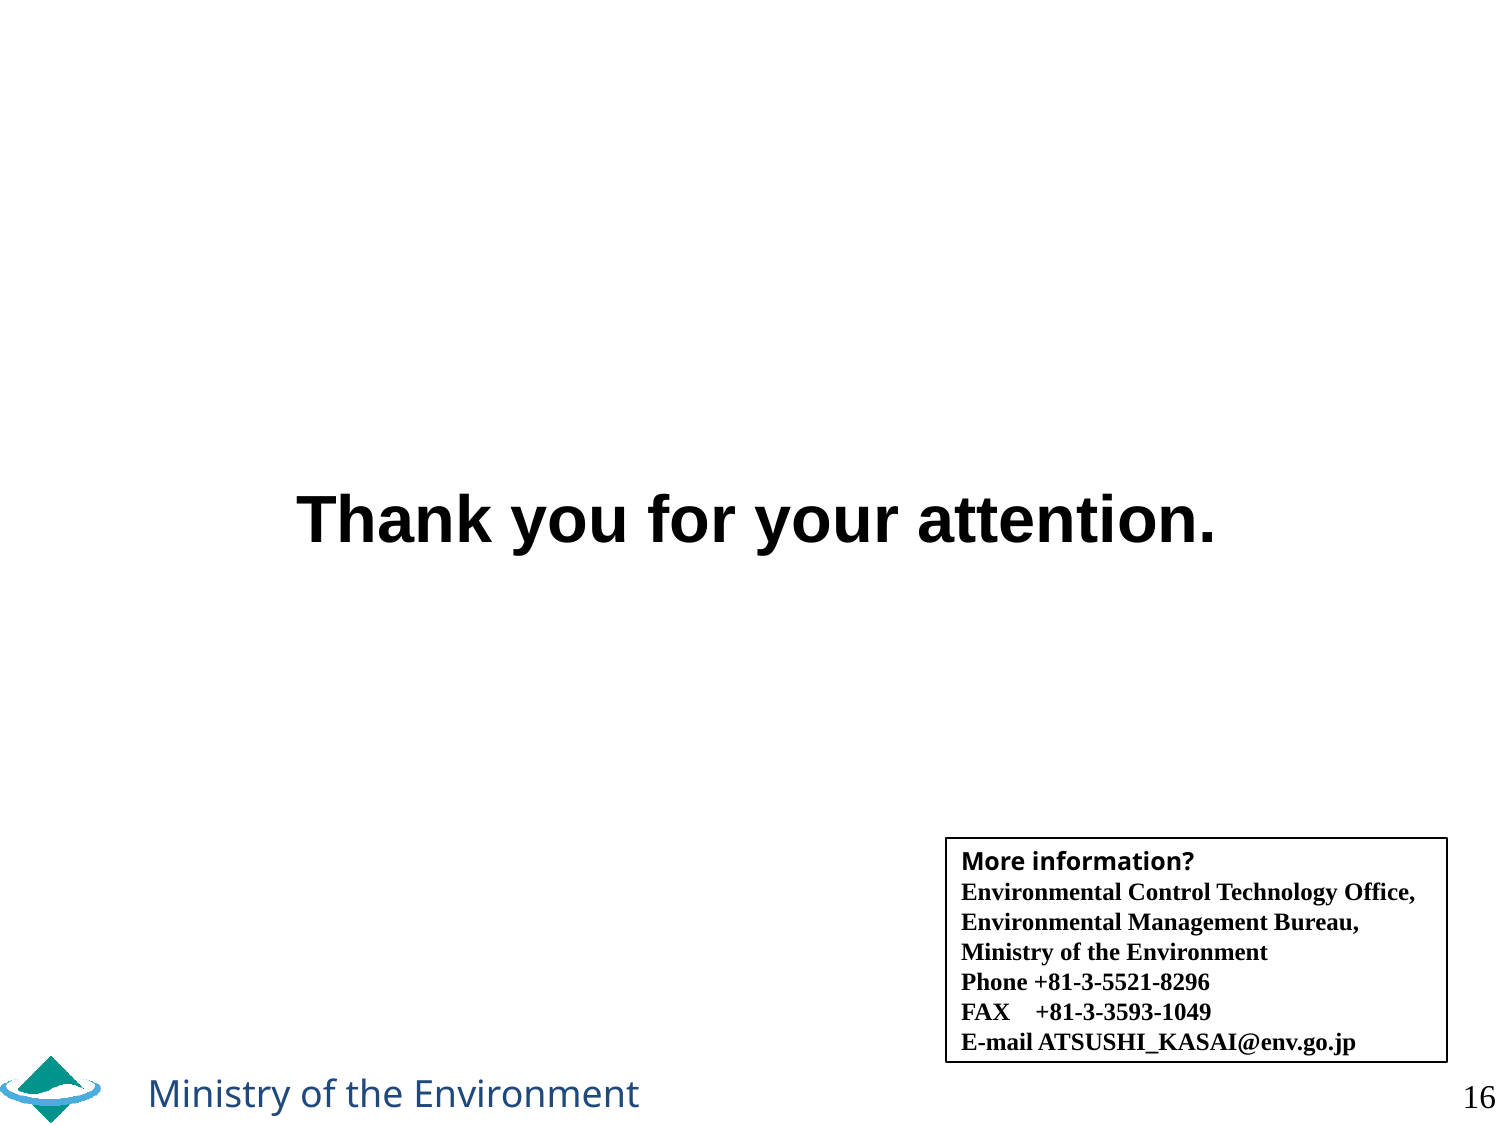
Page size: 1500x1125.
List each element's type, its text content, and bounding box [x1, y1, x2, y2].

text_box 16 [1160, 1065, 1500, 1125]
text_box More information? Environmental Control Technology Office, Environmental Management Bureau, Ministry of the Environment Phone +81-3-5521-8296 FAX +81-3-3593-1049 E-mail ATSUSHI_KASAI@env.go.jp [944, 836, 1449, 1064]
text_box Ministry of the Environment [132, 1062, 656, 1123]
text_box Thank you for your attention. [281, 467, 1234, 563]
picture [0, 1056, 101, 1124]
